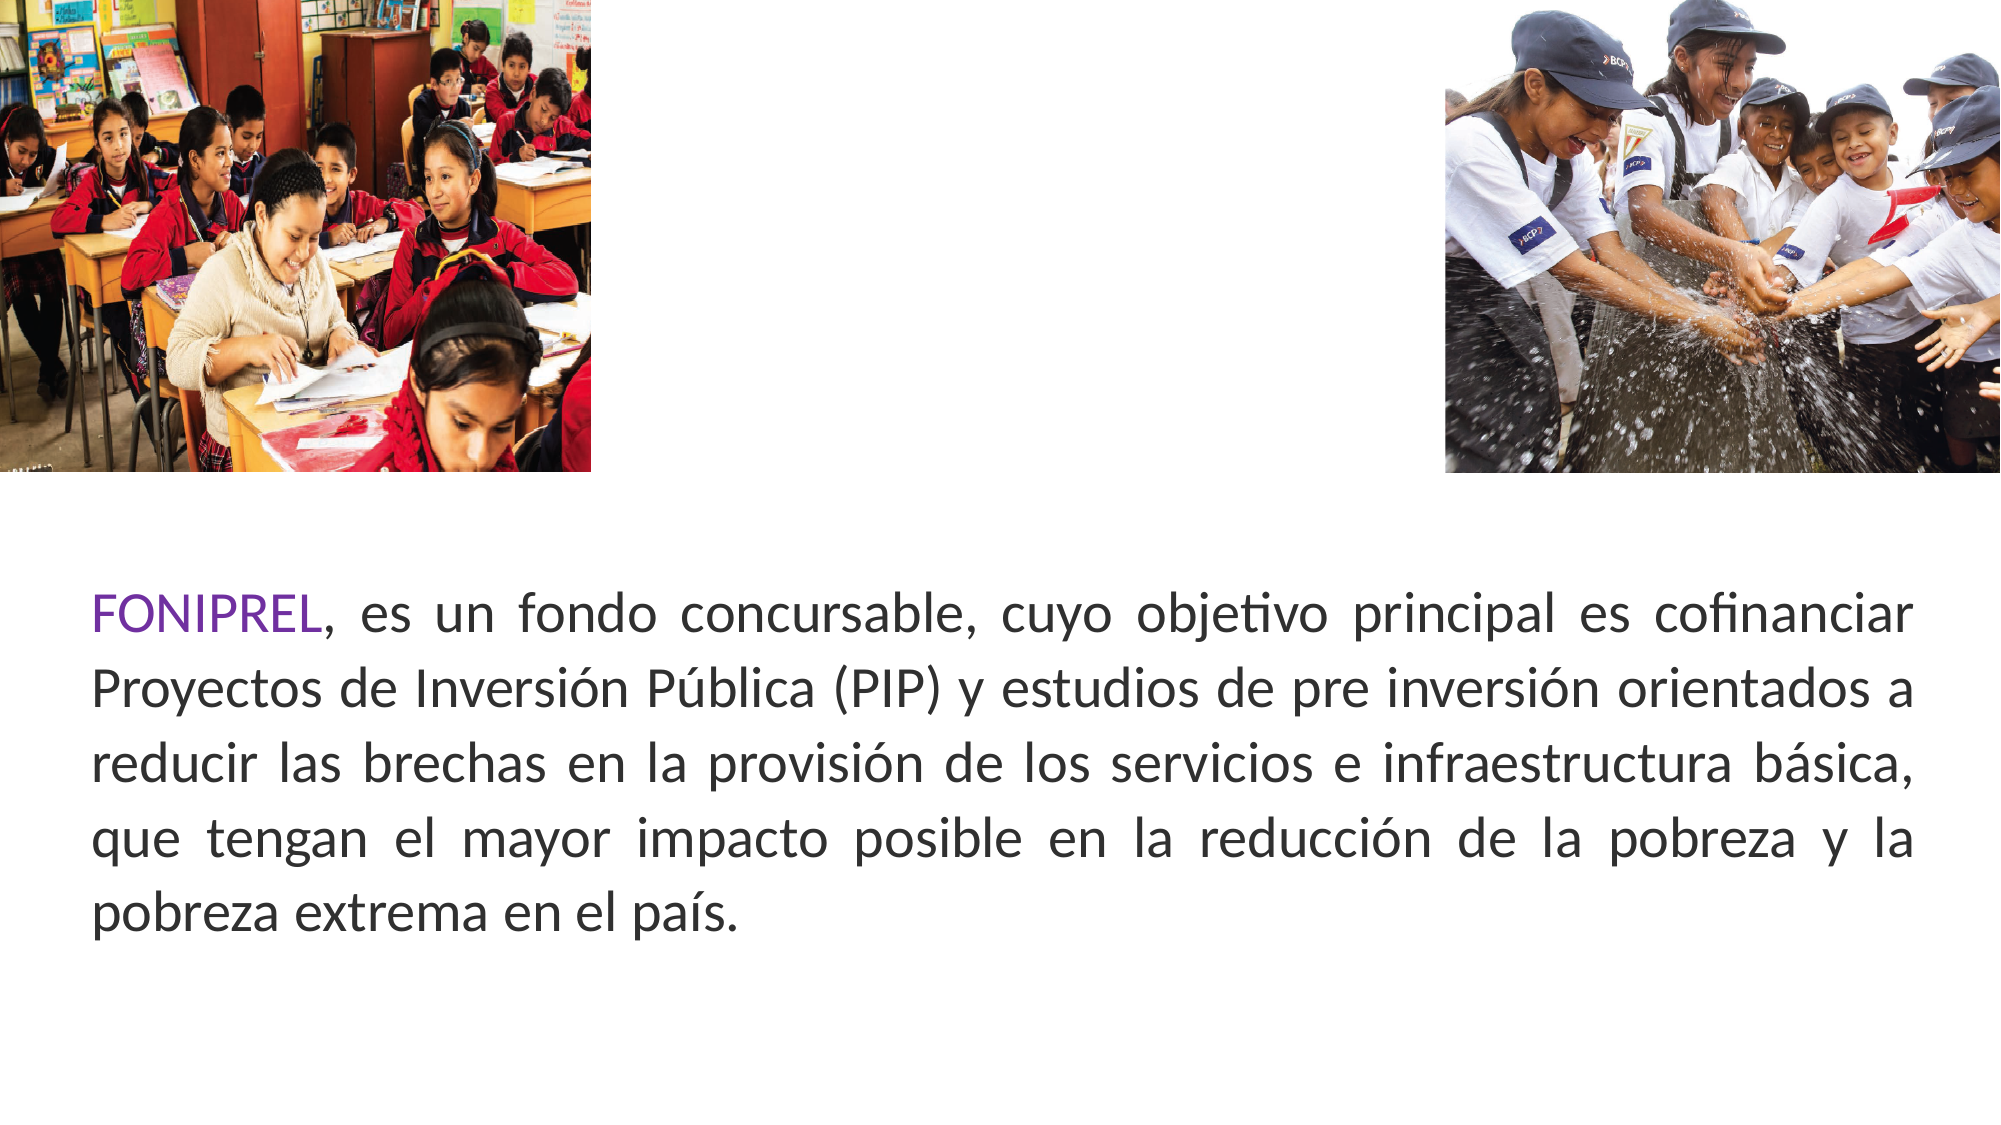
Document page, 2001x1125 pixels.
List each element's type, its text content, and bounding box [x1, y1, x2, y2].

text_box FONIPREL, es un fondo concursable, cuyo objetivo principal es cofinanciar Proyectos de Inversión Pública (PIP) y estudios de pre inversión orientados a reducir las brechas en la provisión de los servicios e infraestructura básica, que tengan el mayor impacto posible en la reducción de la pobreza y la pobreza extrema en el país. [76, 561, 1931, 951]
picture [0, 0, 591, 473]
picture [1445, 0, 2000, 473]
